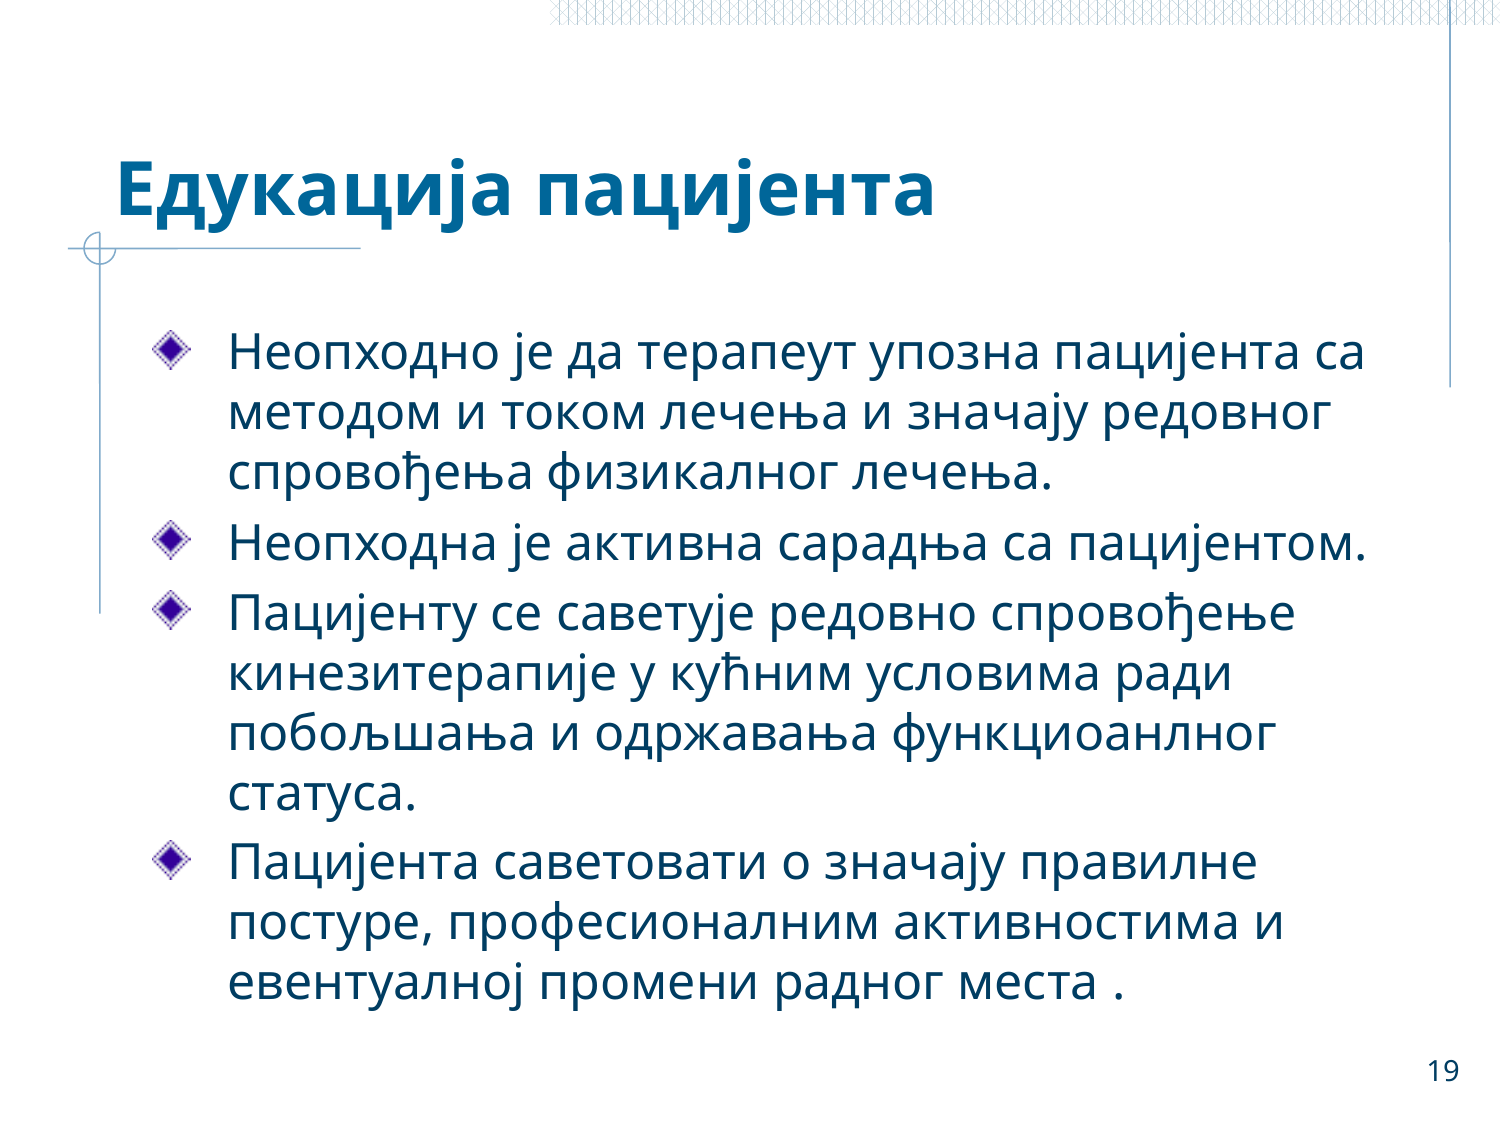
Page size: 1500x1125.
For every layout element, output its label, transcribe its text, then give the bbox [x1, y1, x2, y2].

picture [152, 520, 191, 560]
picture [152, 840, 191, 880]
picture [152, 330, 191, 370]
slide_number 19 [1162, 1025, 1475, 1100]
picture [152, 590, 191, 630]
list Неопходно је да терапеут упозна пацијента са методом и током лечења и значају редовног спровођења физикалног лечења. Неопходна је активна сарадња са пацијентом. Пацијенту се саветује редовно спровођење кинезитерапије у кућним условима ради побољшања и одржавања функциоанлног статуса. Пацијента саветовати о значају правилне постуре, професионалним активностима и евентуалној промени радног места . [137, 312, 1413, 988]
title Едукација пацијента [99, 49, 1376, 238]
